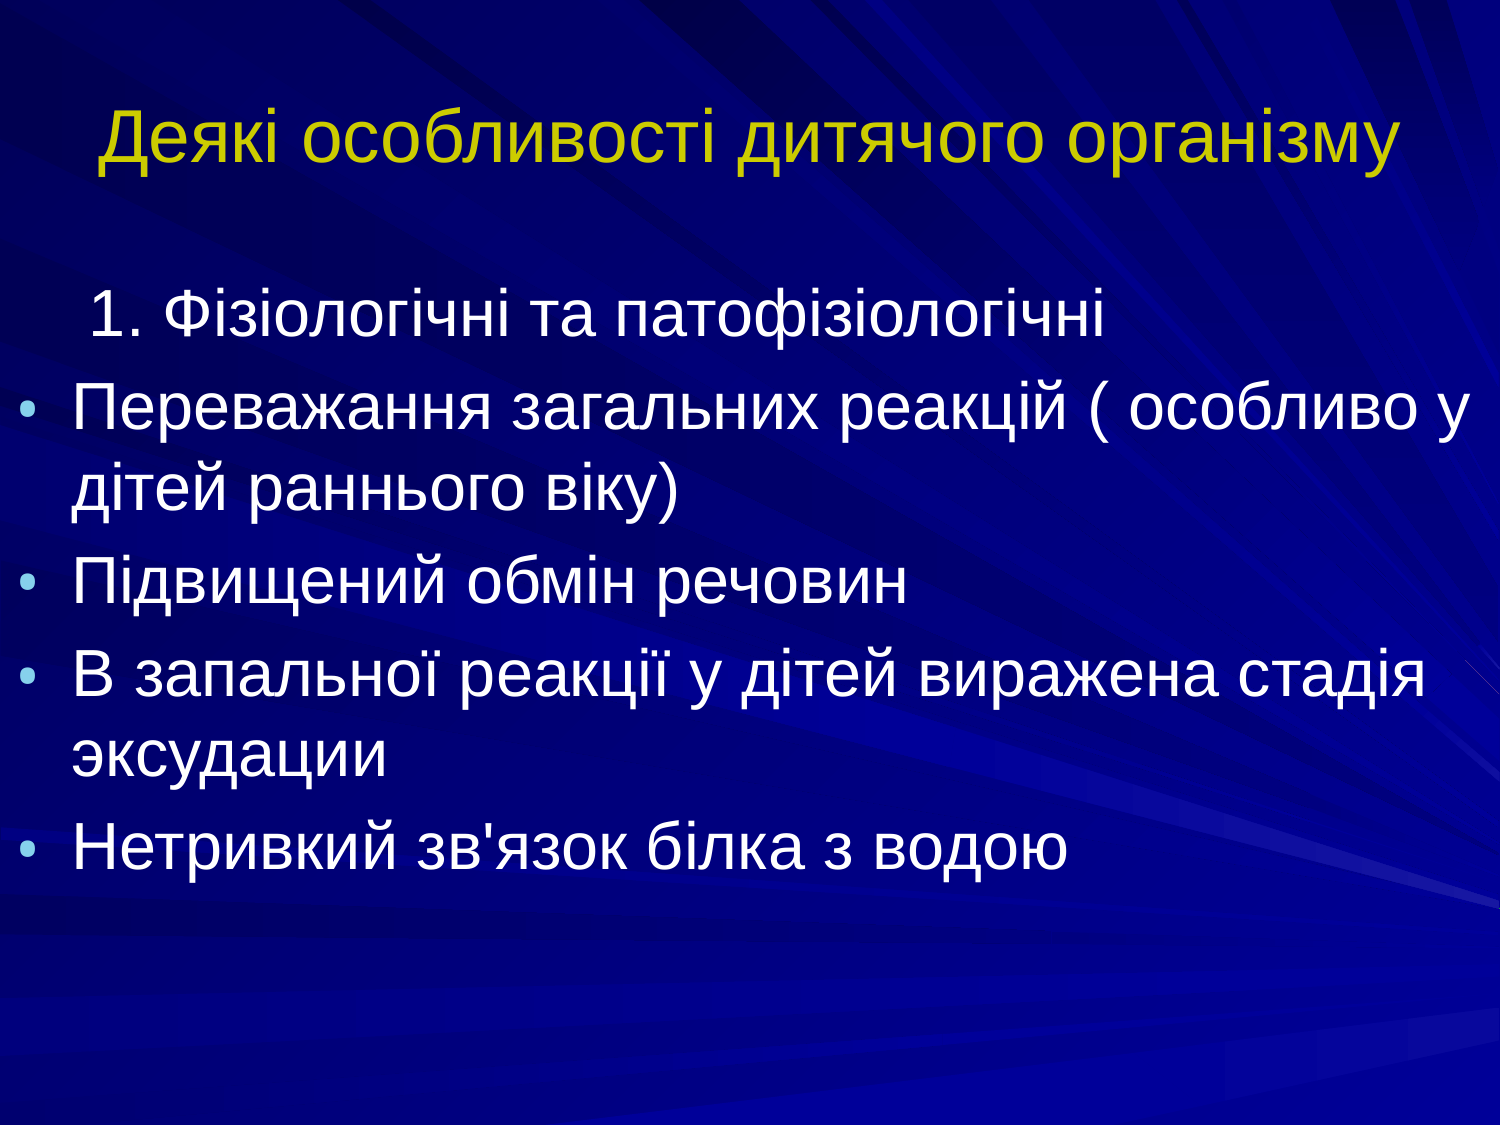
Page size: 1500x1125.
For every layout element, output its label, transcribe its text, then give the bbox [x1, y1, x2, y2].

list 1. Фізіологічні та патофізіологічні Переважання загальних реакцій ( особливо у дітей раннього віку) Підвищений обмін речовин В запальної реакції у дітей виражена стадія эксудации Нетривкий зв'язок білка з водою [0, 262, 1500, 1006]
title Деякі особливості дитячого організму [0, 31, 1500, 234]
